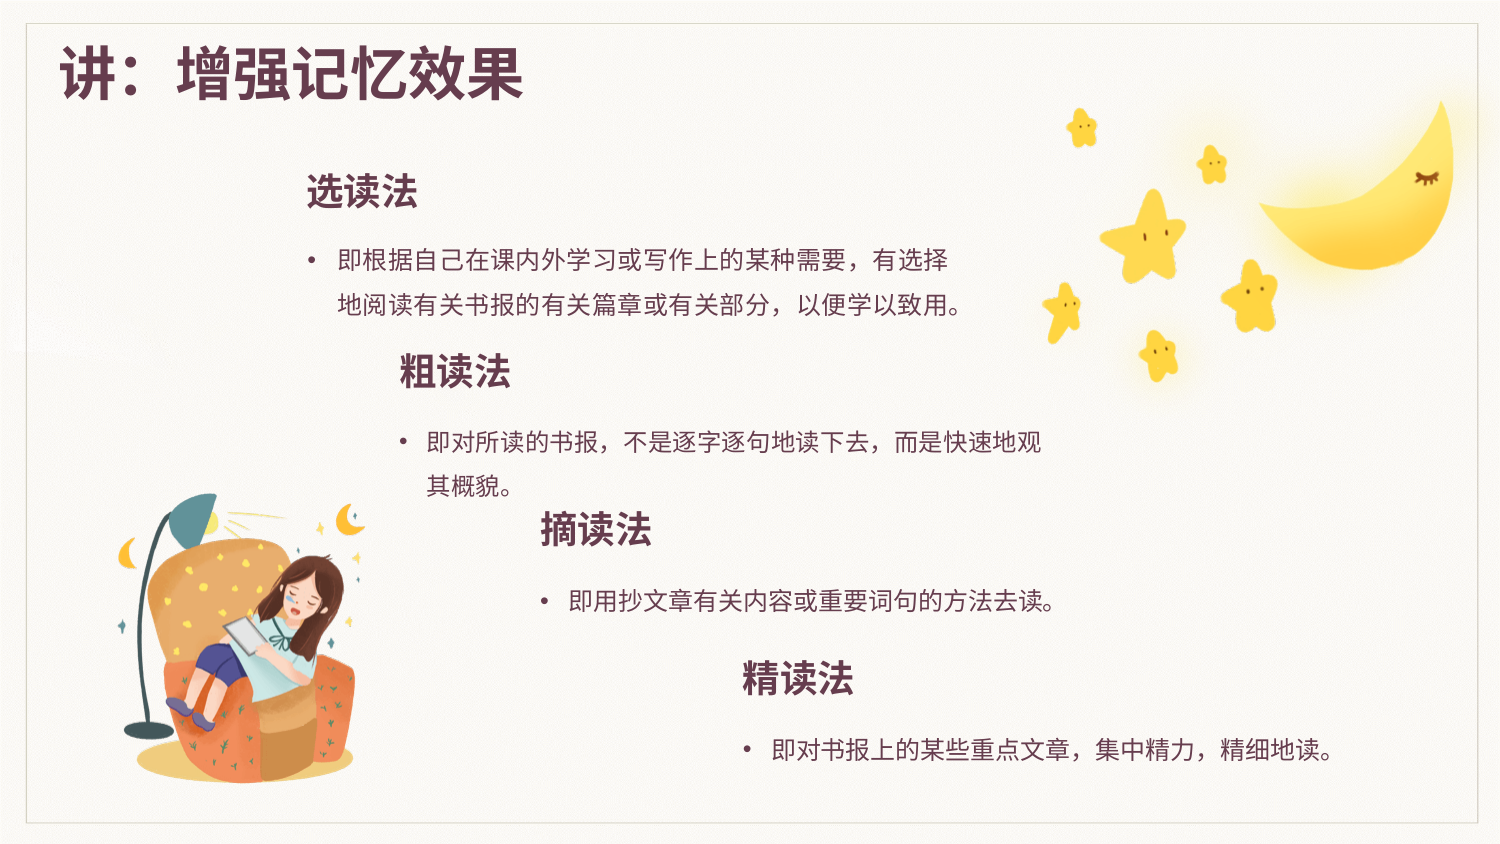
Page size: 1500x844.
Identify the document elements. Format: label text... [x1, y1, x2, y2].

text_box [525, 494, 1140, 667]
text_box 讲：增强记忆效果 [44, 29, 553, 115]
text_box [384, 336, 1057, 508]
picture [0, 0, 1500, 844]
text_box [291, 156, 965, 337]
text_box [727, 643, 1343, 815]
